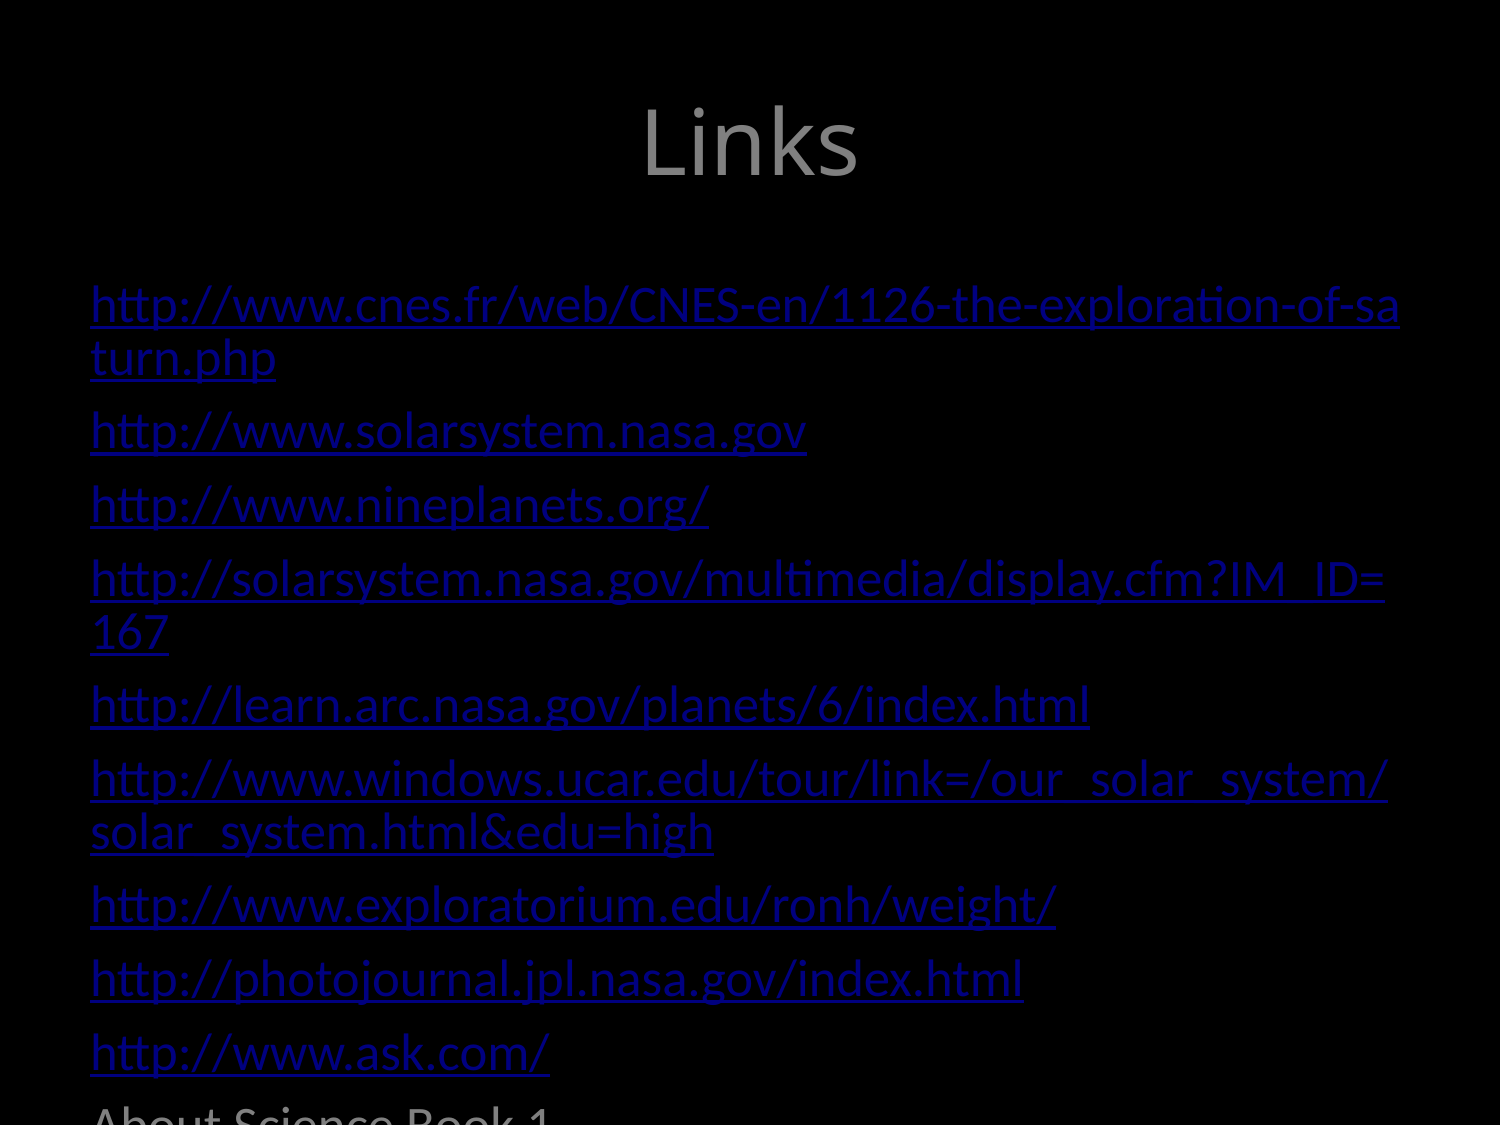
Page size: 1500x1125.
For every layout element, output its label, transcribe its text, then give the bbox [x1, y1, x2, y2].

title Links [75, 45, 1425, 233]
list http://www.cnes.fr/web/CNES-en/1126-the-exploration-of-saturn.php http://www.solarsystem.nasa.gov http://www.nineplanets.org/ http://solarsystem.nasa.gov/multimedia/display.cfm?IM_ID=167 http://learn.arc.nasa.gov/planets/6/index.html http://www.windows.ucar.edu/tour/link=/our_solar_system/solar_system.html&edu=high http://www.exploratorium.edu/ronh/weight/ http://photojournal.jpl.nasa.gov/index.html http://www.ask.com/ About Science Book 1 [75, 262, 1425, 1005]
